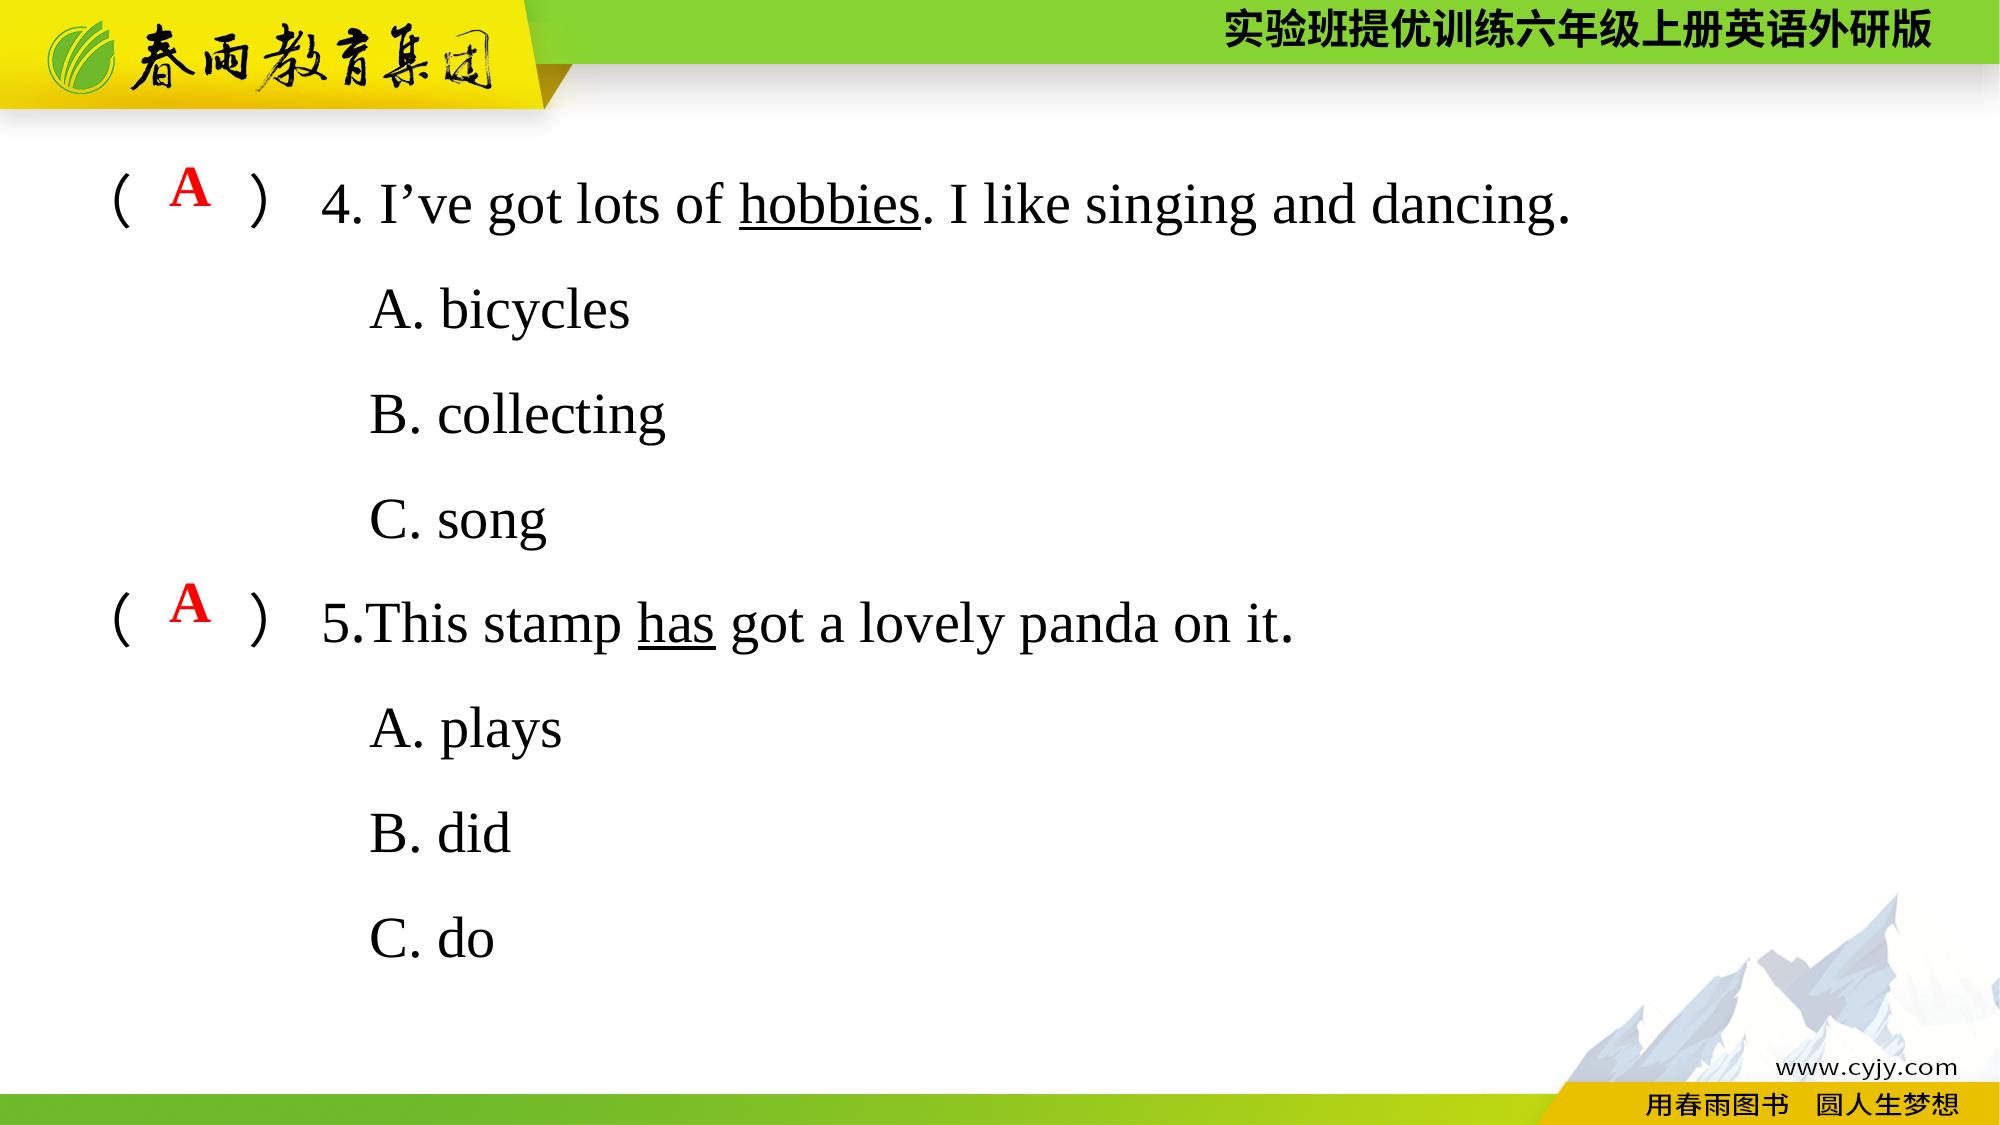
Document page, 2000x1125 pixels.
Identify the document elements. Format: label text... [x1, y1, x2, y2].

text_box A [154, 140, 227, 226]
list （ ）4. I’ve got lots of hobbies. I like singing and dancing. A. bicycles B. collecting C. song （ ）5.This stamp has got a lovely panda on it. A. plays B. did C. do [59, 122, 1944, 986]
picture [0, 0, 2000, 1125]
text_box A [154, 557, 227, 642]
